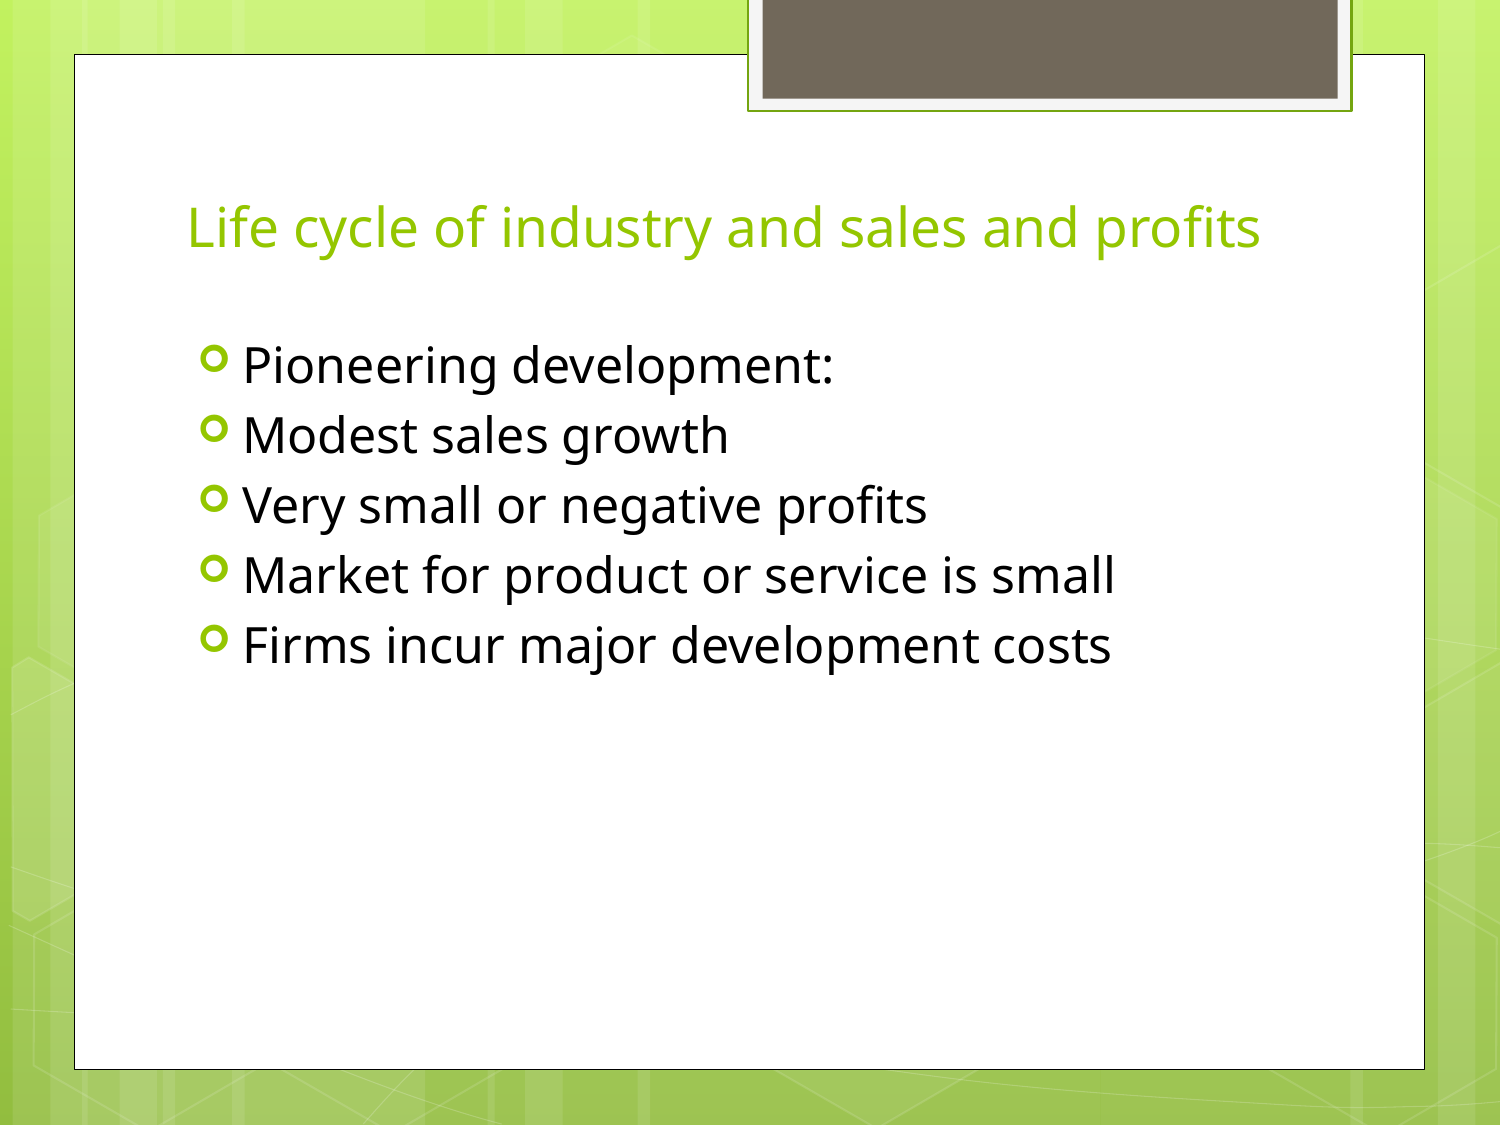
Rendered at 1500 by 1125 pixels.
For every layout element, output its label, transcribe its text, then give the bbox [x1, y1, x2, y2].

list Pioneering development: Modest sales growth Very small or negative profits Market for product or service is small Firms incur major development costs [171, 325, 1283, 957]
title Life cycle of industry and sales and profits [171, 168, 1324, 267]
